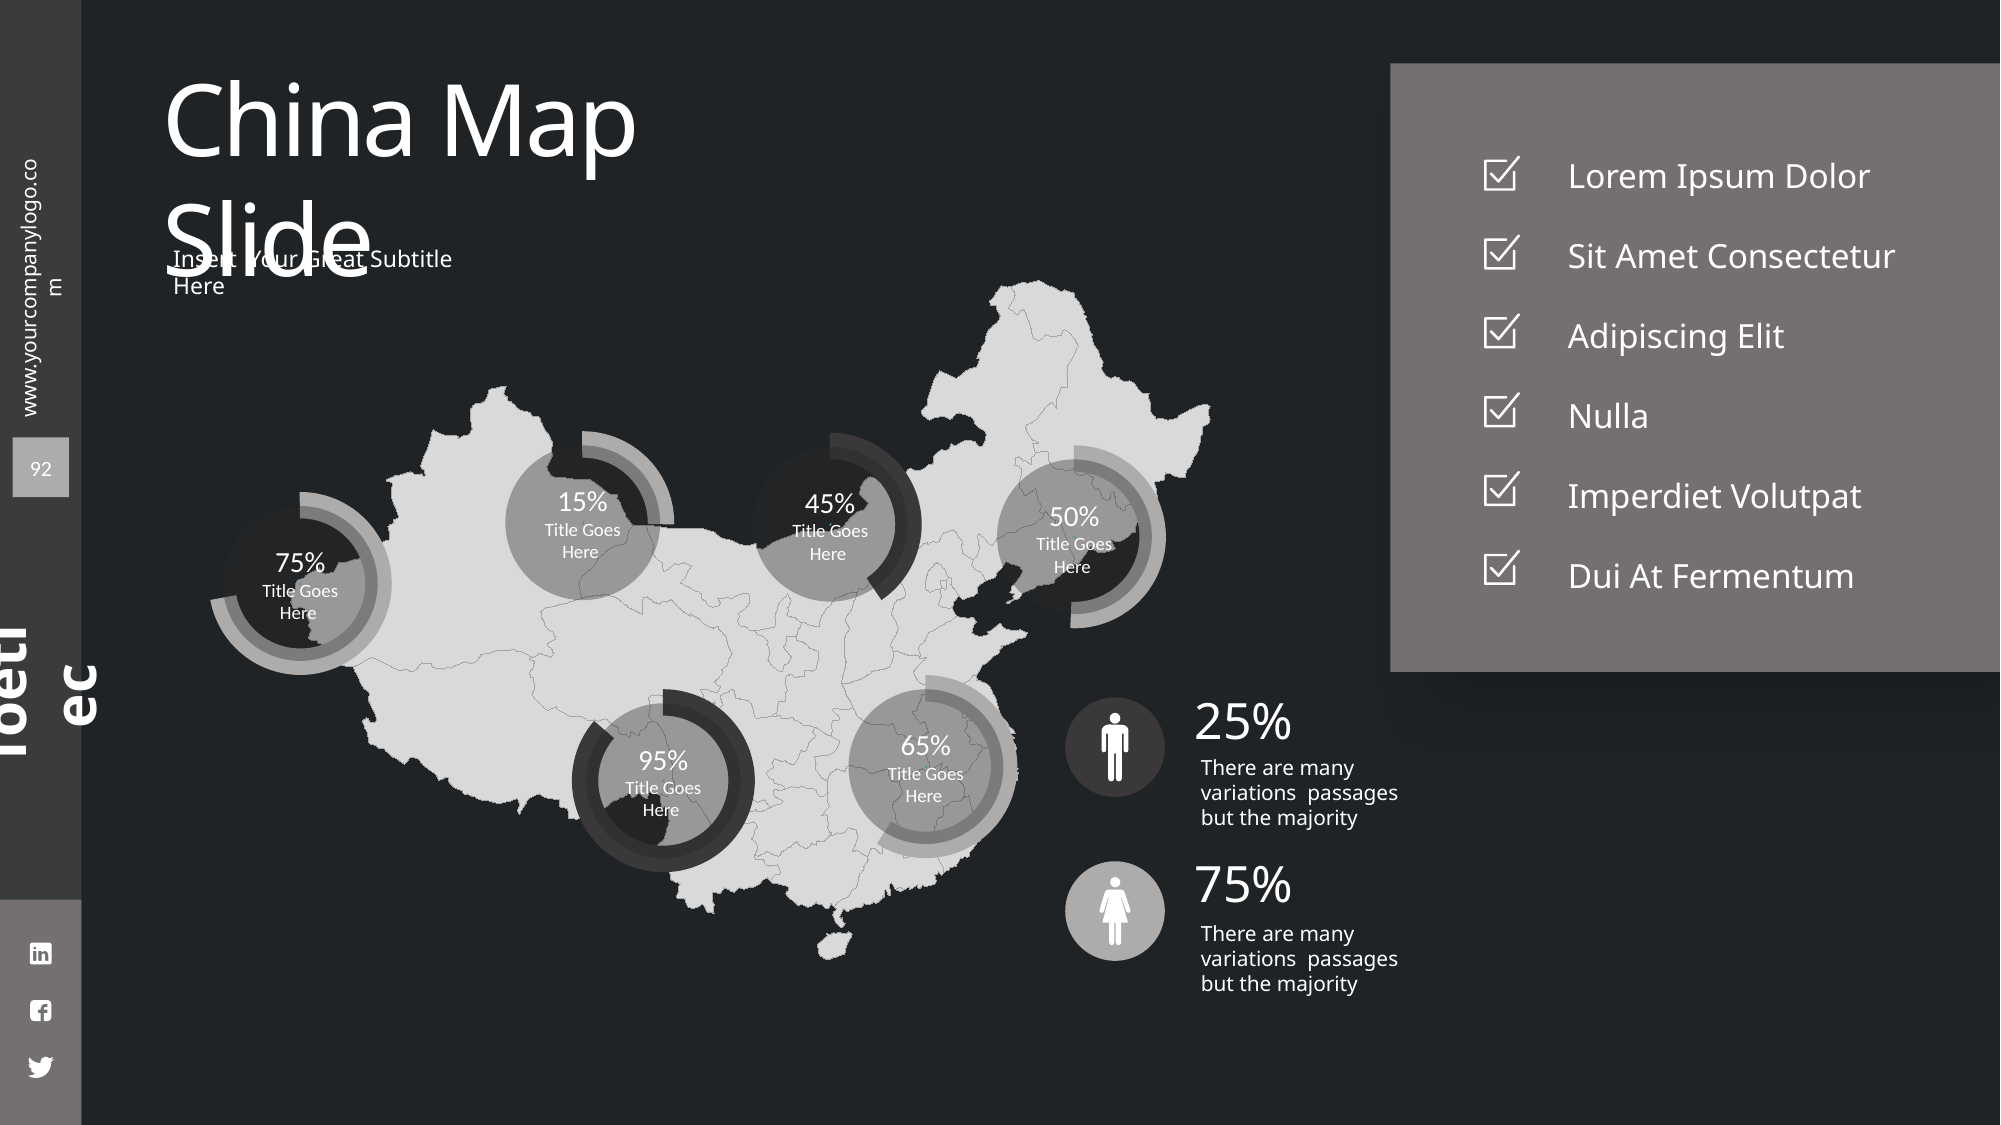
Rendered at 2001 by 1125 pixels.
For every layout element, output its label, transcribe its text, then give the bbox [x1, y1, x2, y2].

text_box 75% [1210, 852, 1294, 913]
text_box There are many variations passages but the majority [1200, 920, 1415, 996]
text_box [1065, 697, 1165, 797]
text_box Lorem Ipsum Dolor Sit Amet Consectetur Adipiscing Elit Nulla Imperdiet Volutpat Dui At Fermentum [1553, 108, 1972, 603]
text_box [1484, 234, 1520, 270]
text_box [1484, 392, 1520, 428]
text_box 25% [1210, 689, 1294, 750]
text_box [208, 431, 1166, 873]
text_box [1065, 861, 1165, 961]
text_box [1484, 313, 1520, 349]
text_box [289, 280, 1210, 960]
slide_number 92 [12, 437, 69, 498]
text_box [1484, 550, 1520, 585]
text_box [1389, 62, 2000, 673]
text_box There are many variations passages but the majority [1210, 754, 1415, 830]
text_box Insert Your Great Subtitle Here [158, 237, 512, 307]
text_box China Map Slide [147, 116, 677, 236]
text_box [1484, 155, 1520, 191]
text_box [1484, 471, 1520, 507]
